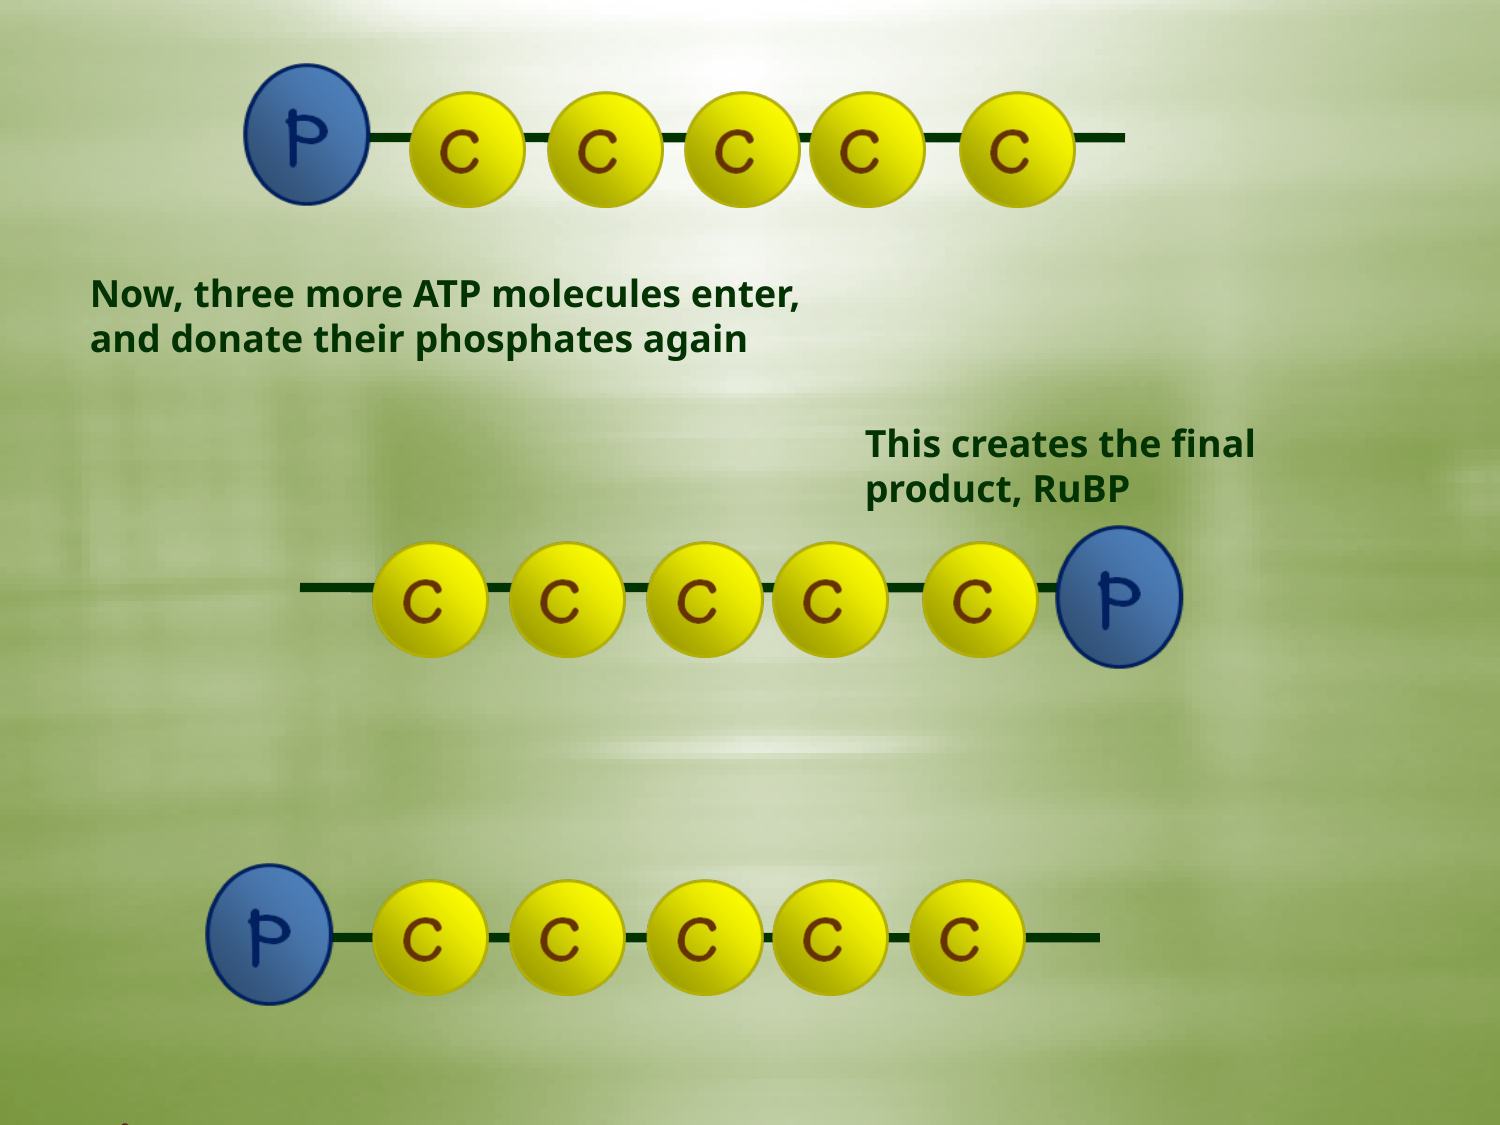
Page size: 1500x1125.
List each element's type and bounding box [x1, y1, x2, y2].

picture [0, 0, 1500, 1125]
text_box [187, 862, 1032, 1007]
text_box [349, 524, 1199, 670]
text_box [224, 62, 1082, 210]
